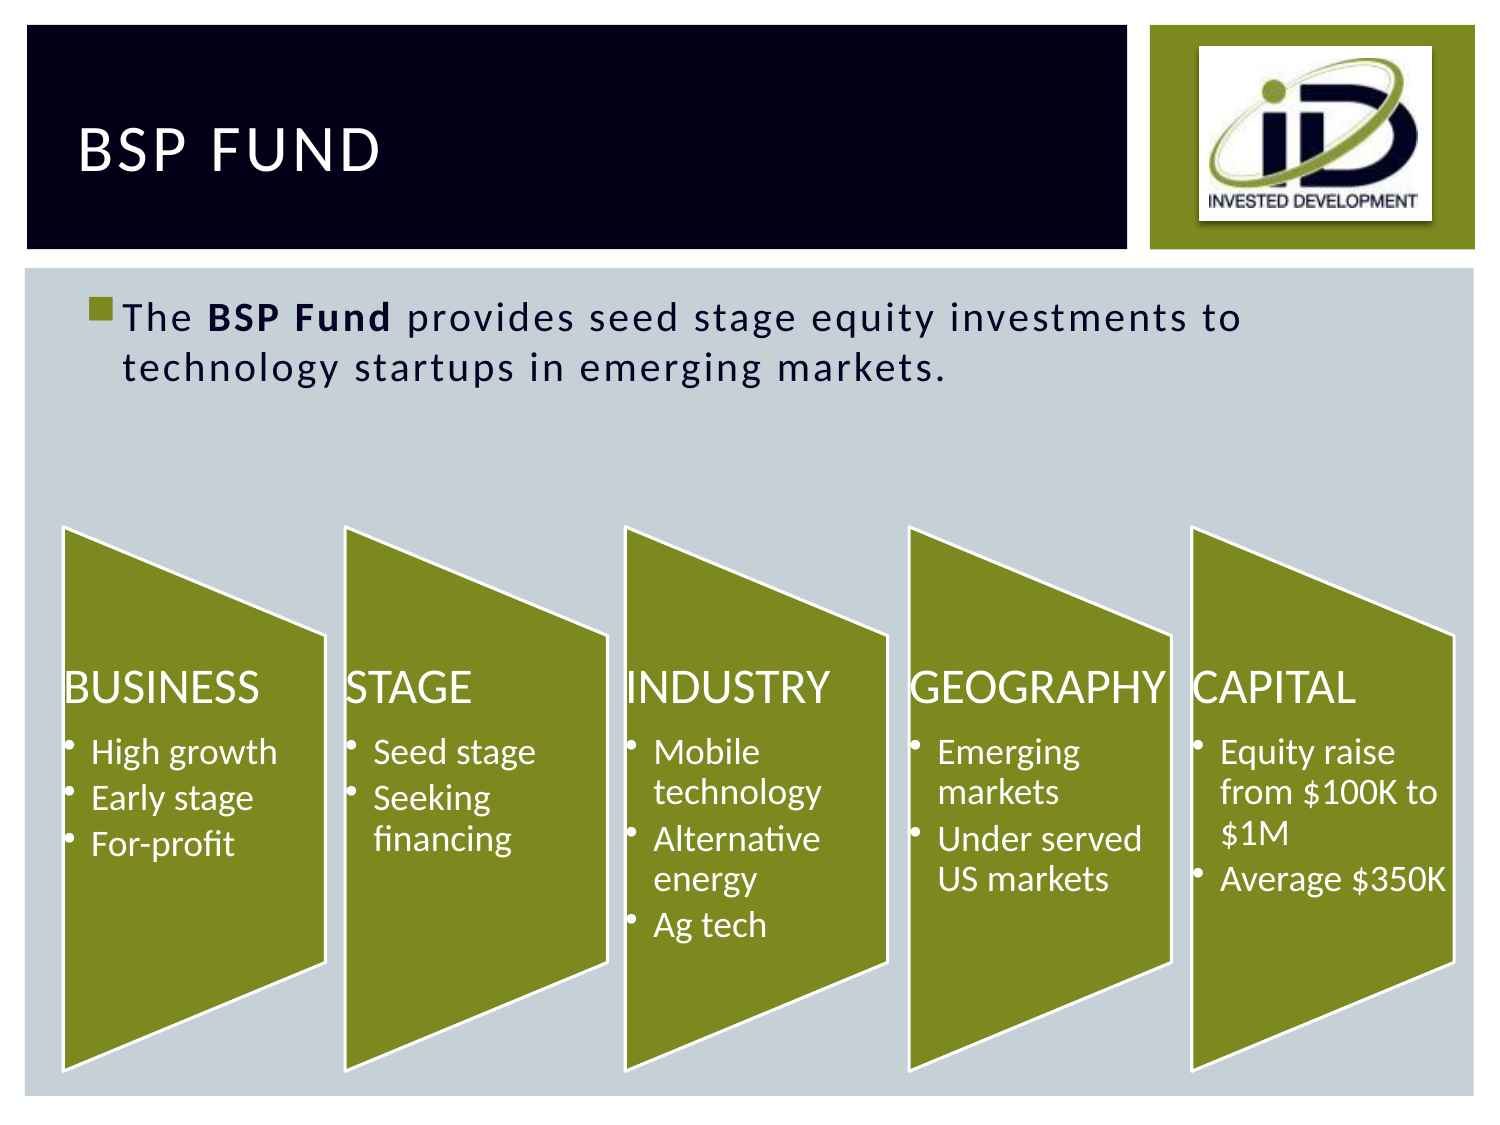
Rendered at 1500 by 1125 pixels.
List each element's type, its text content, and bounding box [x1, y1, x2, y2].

picture [1209, 58, 1418, 208]
title BSP Fund [62, 58, 1095, 232]
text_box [62, 526, 1455, 1072]
text_box The BSP Fund provides seed stage equity investments to technology startups in emerging markets. [62, 281, 1442, 414]
